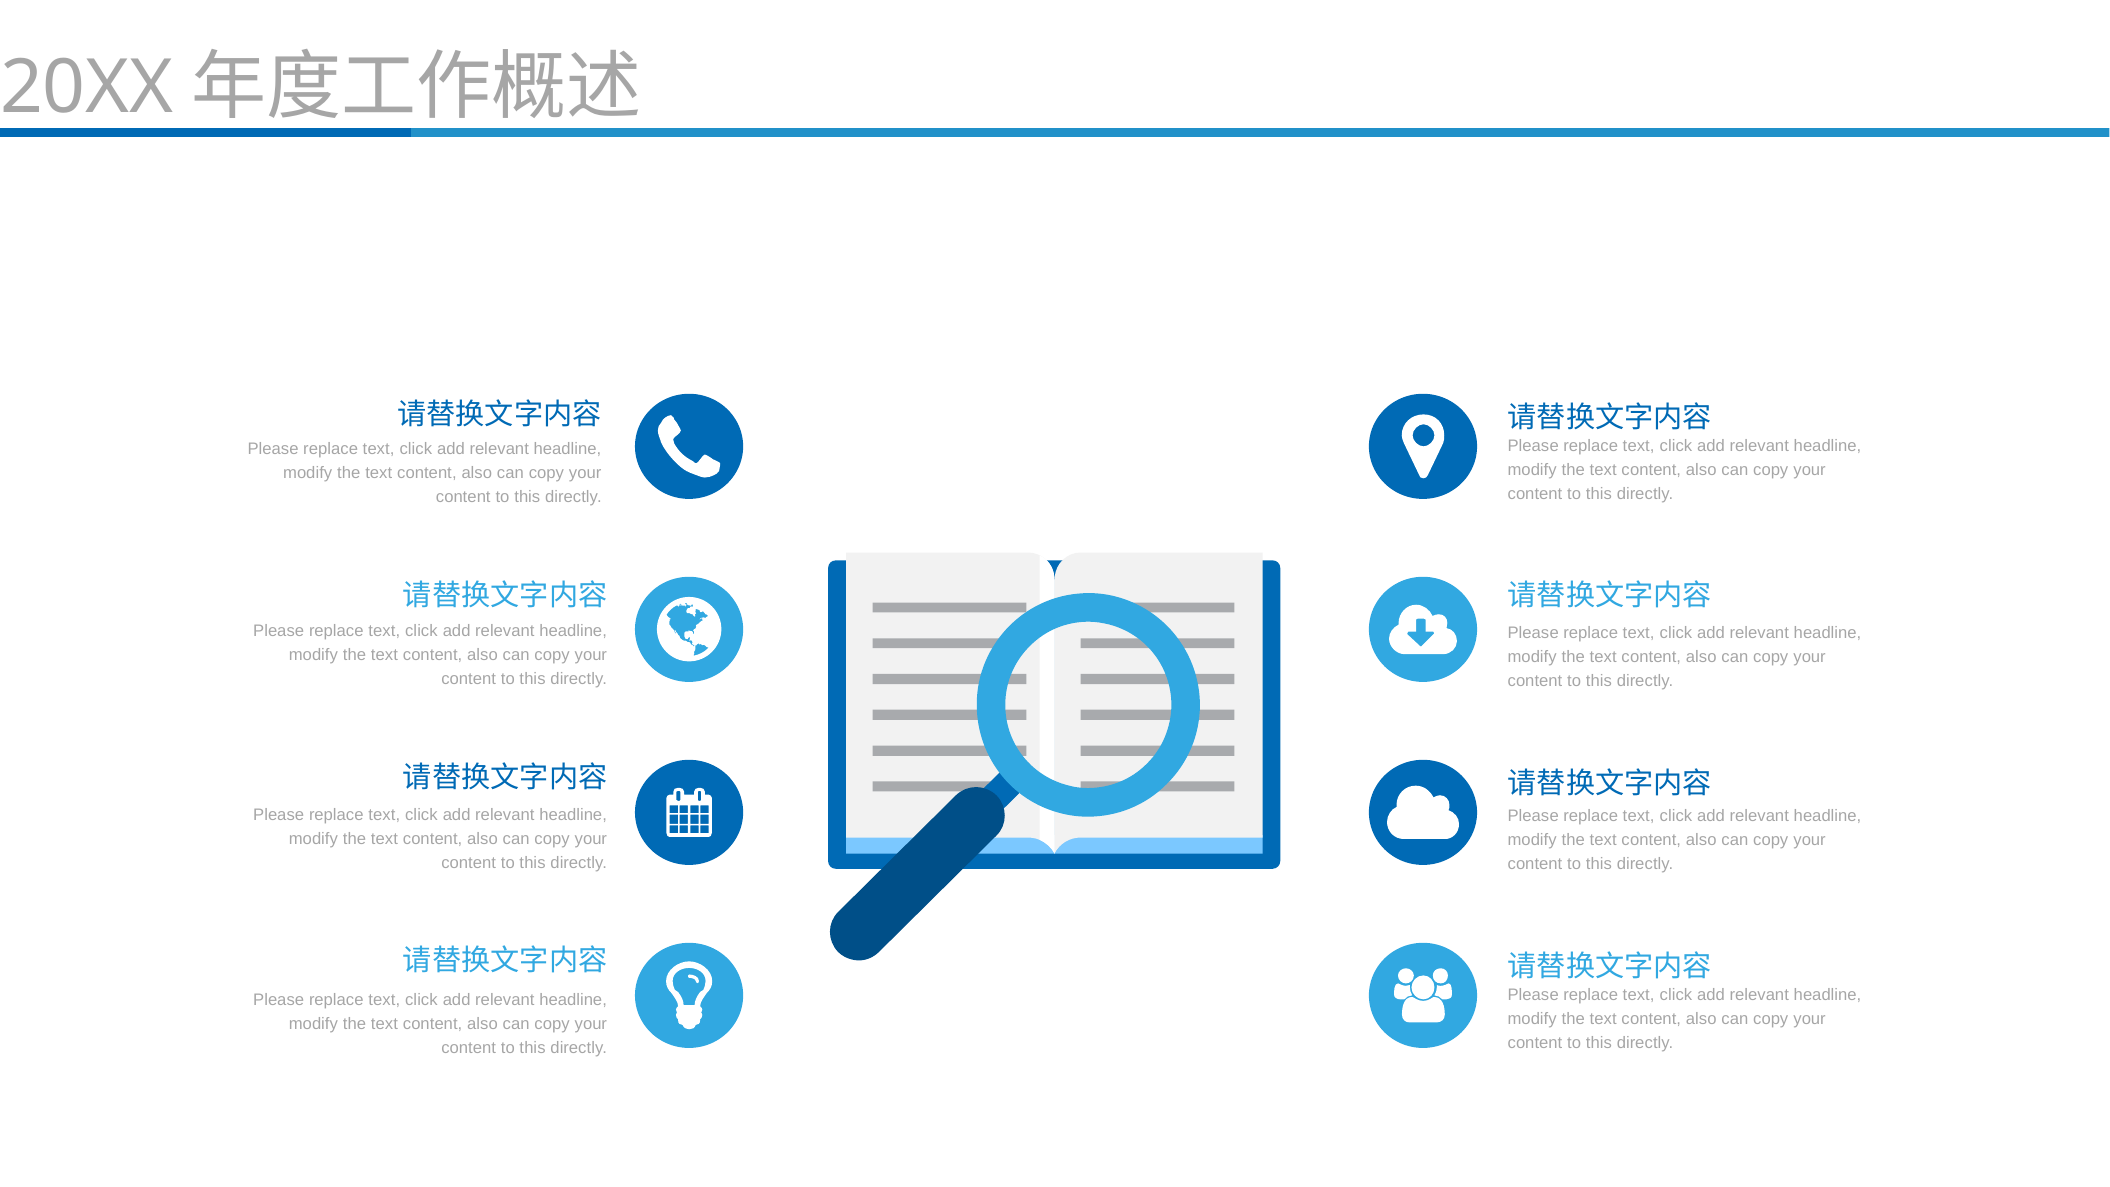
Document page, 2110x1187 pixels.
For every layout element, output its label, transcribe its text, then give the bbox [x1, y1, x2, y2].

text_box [251, 568, 608, 689]
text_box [1507, 939, 1864, 1053]
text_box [827, 552, 1281, 963]
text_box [1368, 393, 1478, 499]
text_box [634, 393, 744, 499]
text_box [1368, 759, 1478, 865]
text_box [1368, 942, 1478, 1048]
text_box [251, 934, 608, 1058]
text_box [1507, 756, 1864, 874]
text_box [251, 750, 608, 873]
text_box 20XX年度工作概述 [0, 37, 785, 129]
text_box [1507, 569, 1864, 691]
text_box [634, 942, 744, 1048]
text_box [246, 388, 602, 507]
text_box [634, 576, 744, 682]
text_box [634, 759, 744, 865]
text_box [1507, 390, 1864, 504]
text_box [1368, 576, 1478, 682]
